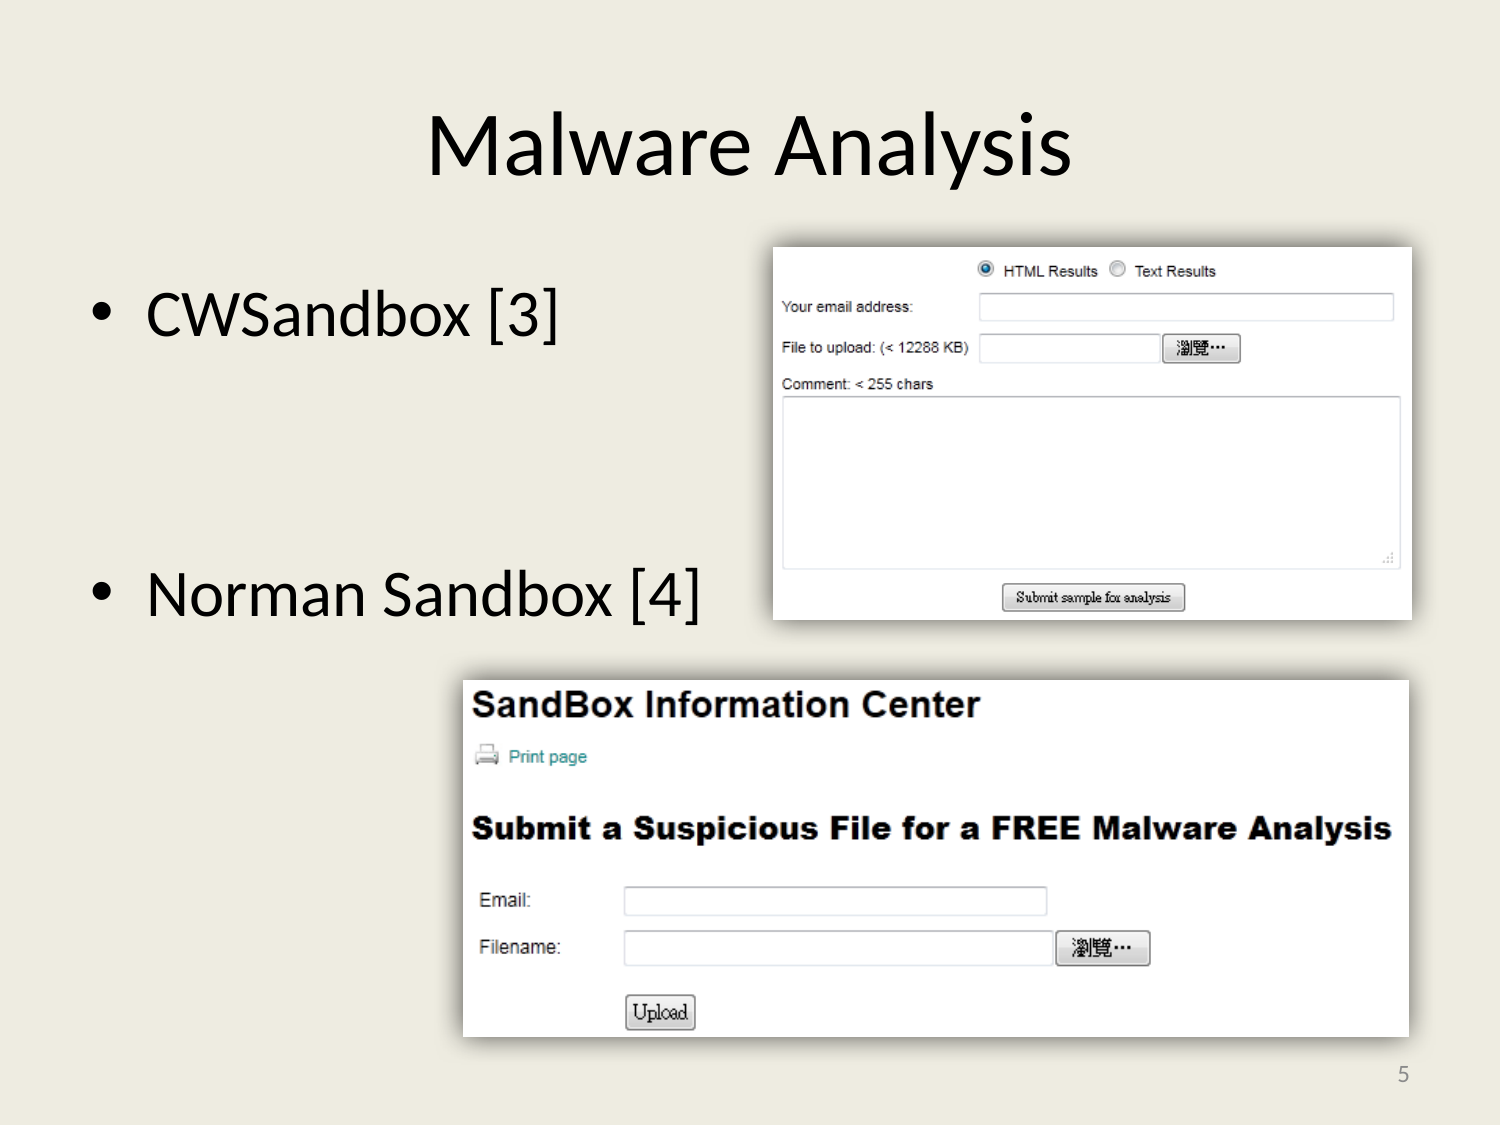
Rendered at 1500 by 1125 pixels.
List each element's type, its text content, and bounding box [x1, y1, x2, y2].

list CWSandbox [3] Norman Sandbox [4] [75, 262, 1425, 1005]
slide_number 5 [1074, 1042, 1425, 1103]
picture [773, 246, 1412, 620]
picture [463, 680, 1409, 1038]
title Malware Analysis [75, 45, 1425, 233]
